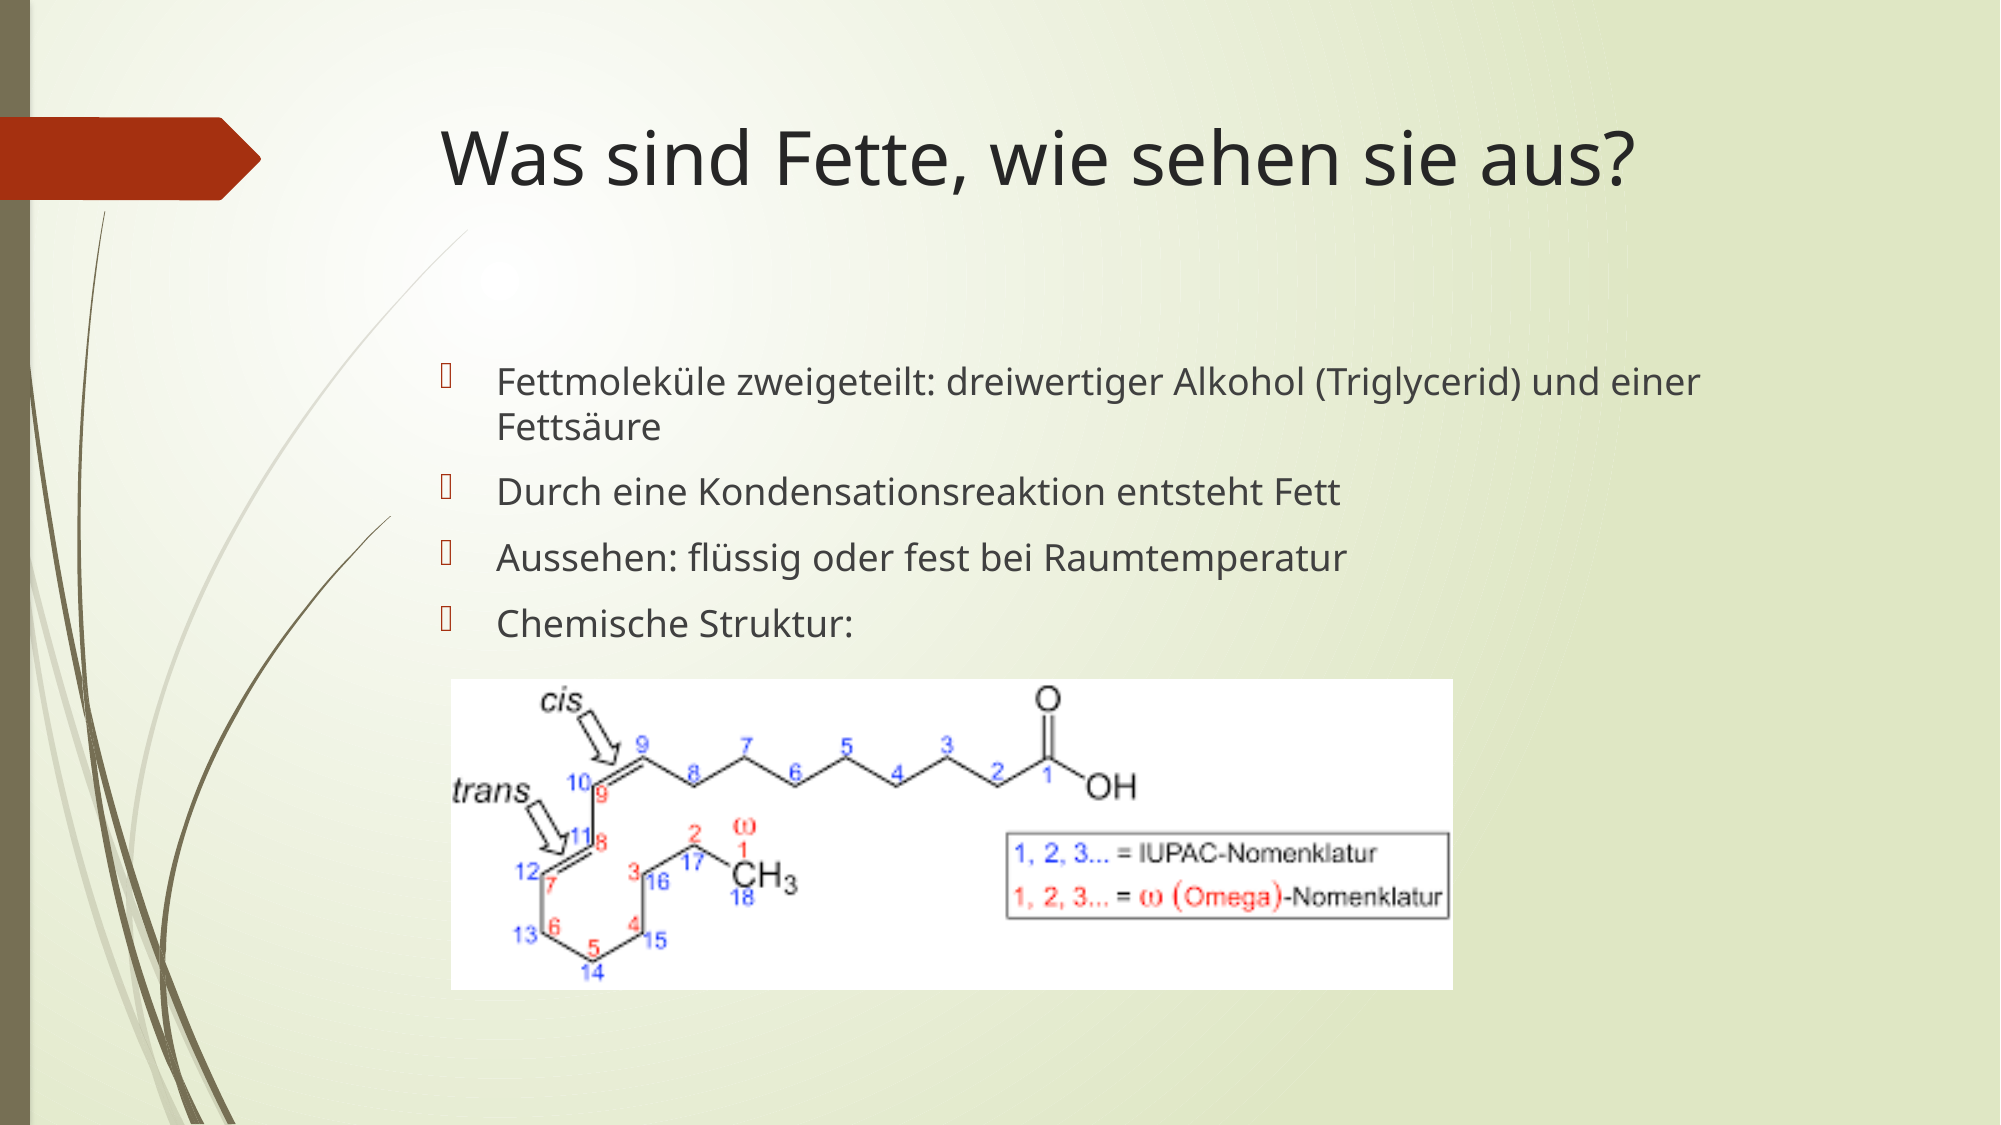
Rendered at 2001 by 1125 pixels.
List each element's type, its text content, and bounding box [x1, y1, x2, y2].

title Was sind Fette, wie sehen sie aus? [425, 102, 1888, 313]
picture [451, 679, 1453, 990]
list Fettmoleküle zweigeteilt: dreiwertiger Alkohol (Triglycerid) und einer Fettsäure Durch eine Kondensationsreaktion entsteht Fett Aussehen: flüssig oder fest bei Raumtemperatur Chemische Struktur: [424, 350, 1888, 970]
